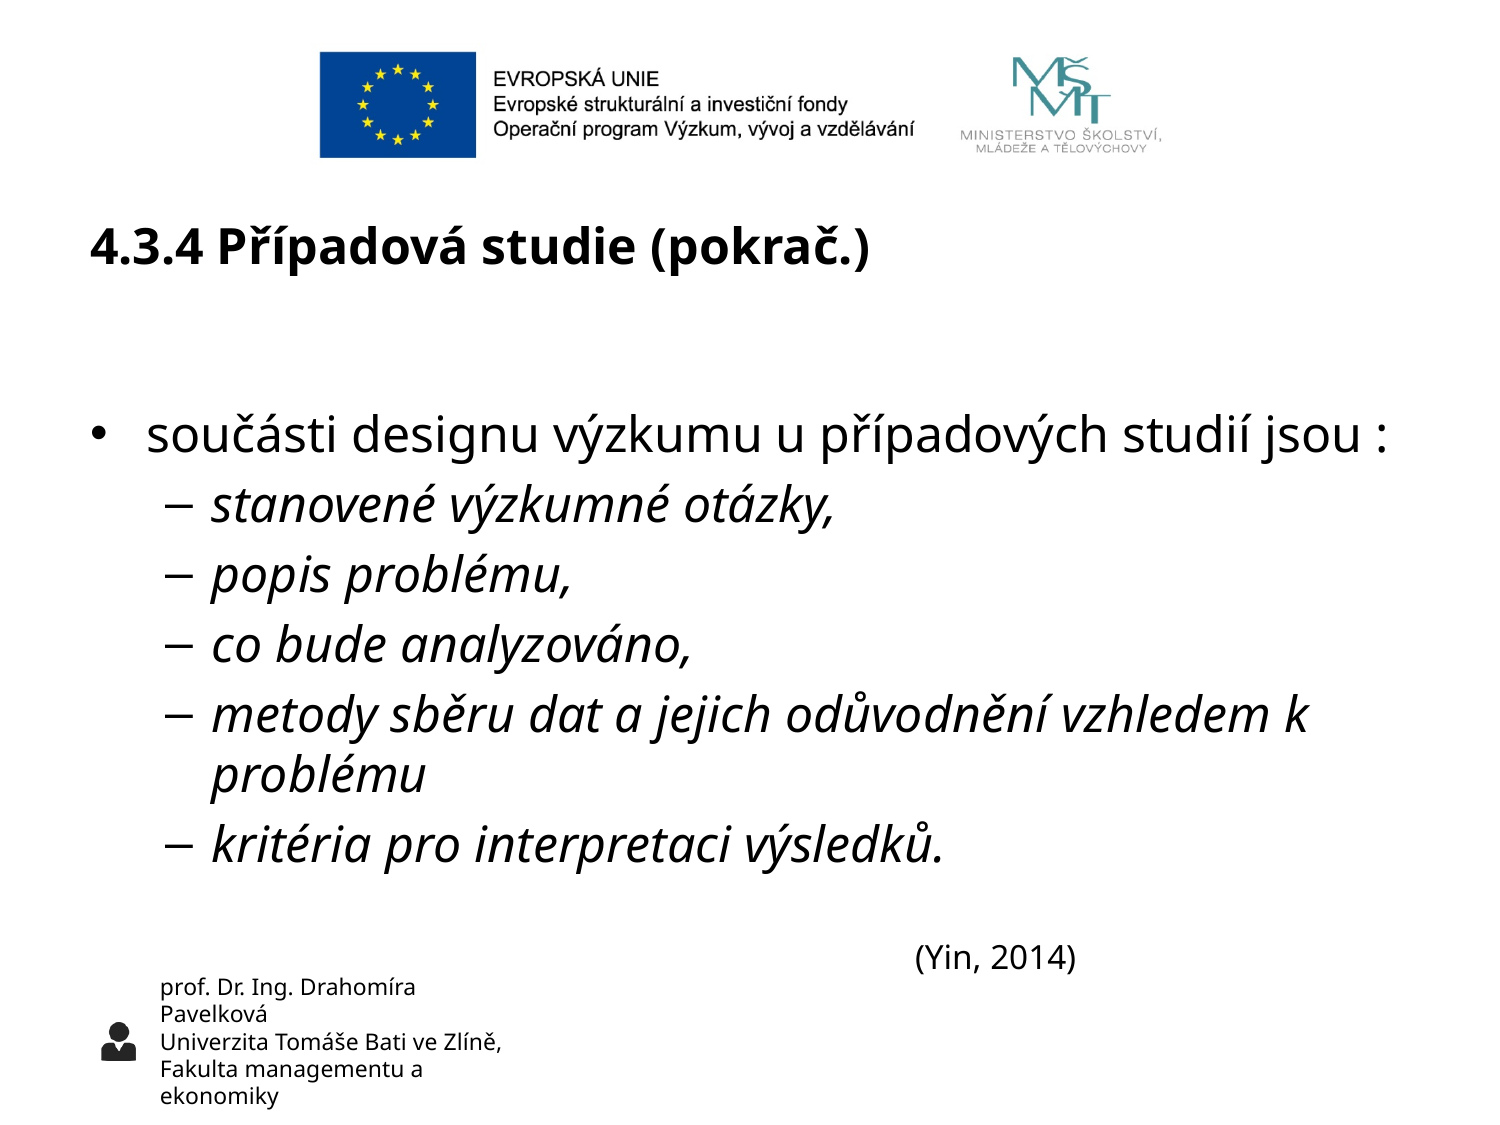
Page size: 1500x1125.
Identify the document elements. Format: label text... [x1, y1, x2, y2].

picture [267, 0, 1213, 210]
footer prof. Dr. Ing. Drahomíra Pavelková Univerzita Tomáše Bati ve Zlíně, Fakulta managementu a ekonomiky [145, 999, 526, 1083]
title 4.3.4 Případová studie (pokrač.) [75, 185, 1425, 305]
picture [101, 1021, 136, 1062]
list součásti designu výzkumu u případových studií jsou : stanovené výzkumné otázky, popis problému, co bude analyzováno, metody sběru dat a jejich odůvodnění vzhledem k problému kritéria pro interpretaci výsledků. (Yin, 2014) [75, 349, 1425, 906]
